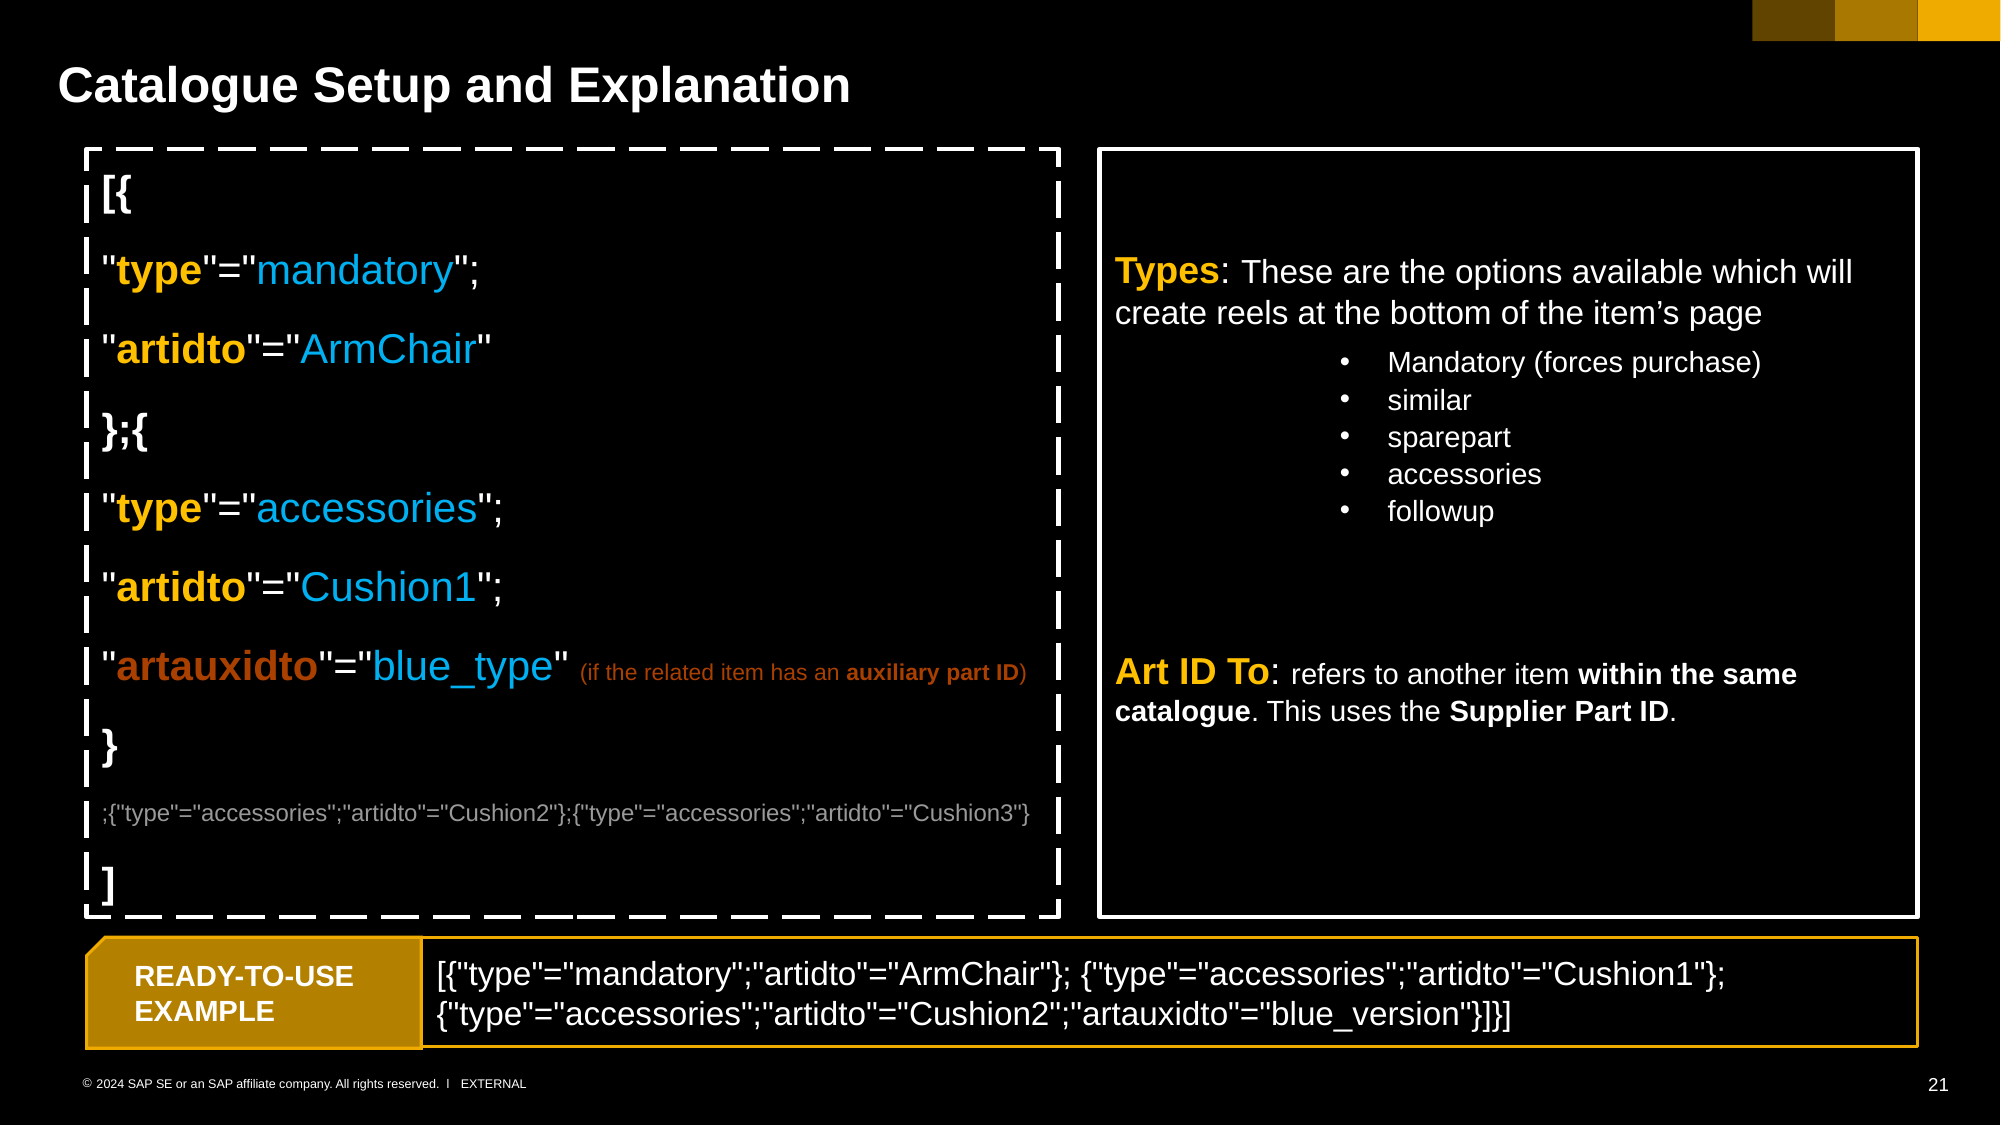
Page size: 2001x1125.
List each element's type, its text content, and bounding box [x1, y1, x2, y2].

list [{ "type"="mandatory"; "artidto"="ArmChair" };{ "type"="accessories"; "artidto"="Cushion1"; "artauxidto"="blue_type" (if the related item has an auxiliary part ID) } ;{"type"="accessories";"artidto"="Cushion2"};{"type"="accessories";"artidto"="Cushion3"} ] [86, 148, 1059, 917]
text_box READY-TO-USE EXAMPLE [118, 956, 390, 1029]
text_box [86, 937, 422, 1049]
text_box [{"type"="mandatory";"artidto"="ArmChair"}; {"type"="accessories";"artidto"="Cushion1"}; {"type"="accessories";"artidto"="Cushion2";"artauxidto"="blue_version"}]}] [420, 936, 1919, 1048]
title Catalogue Setup and Explanation [57, 52, 1893, 114]
text_box Types: These are the options available which will create reels at the bottom of the item’s page Mandatory (forces purchase) similar sparepart accessories followup Art ID To: refers to another item within the same catalogue. This uses the Supplier Part ID. [1099, 148, 1918, 917]
